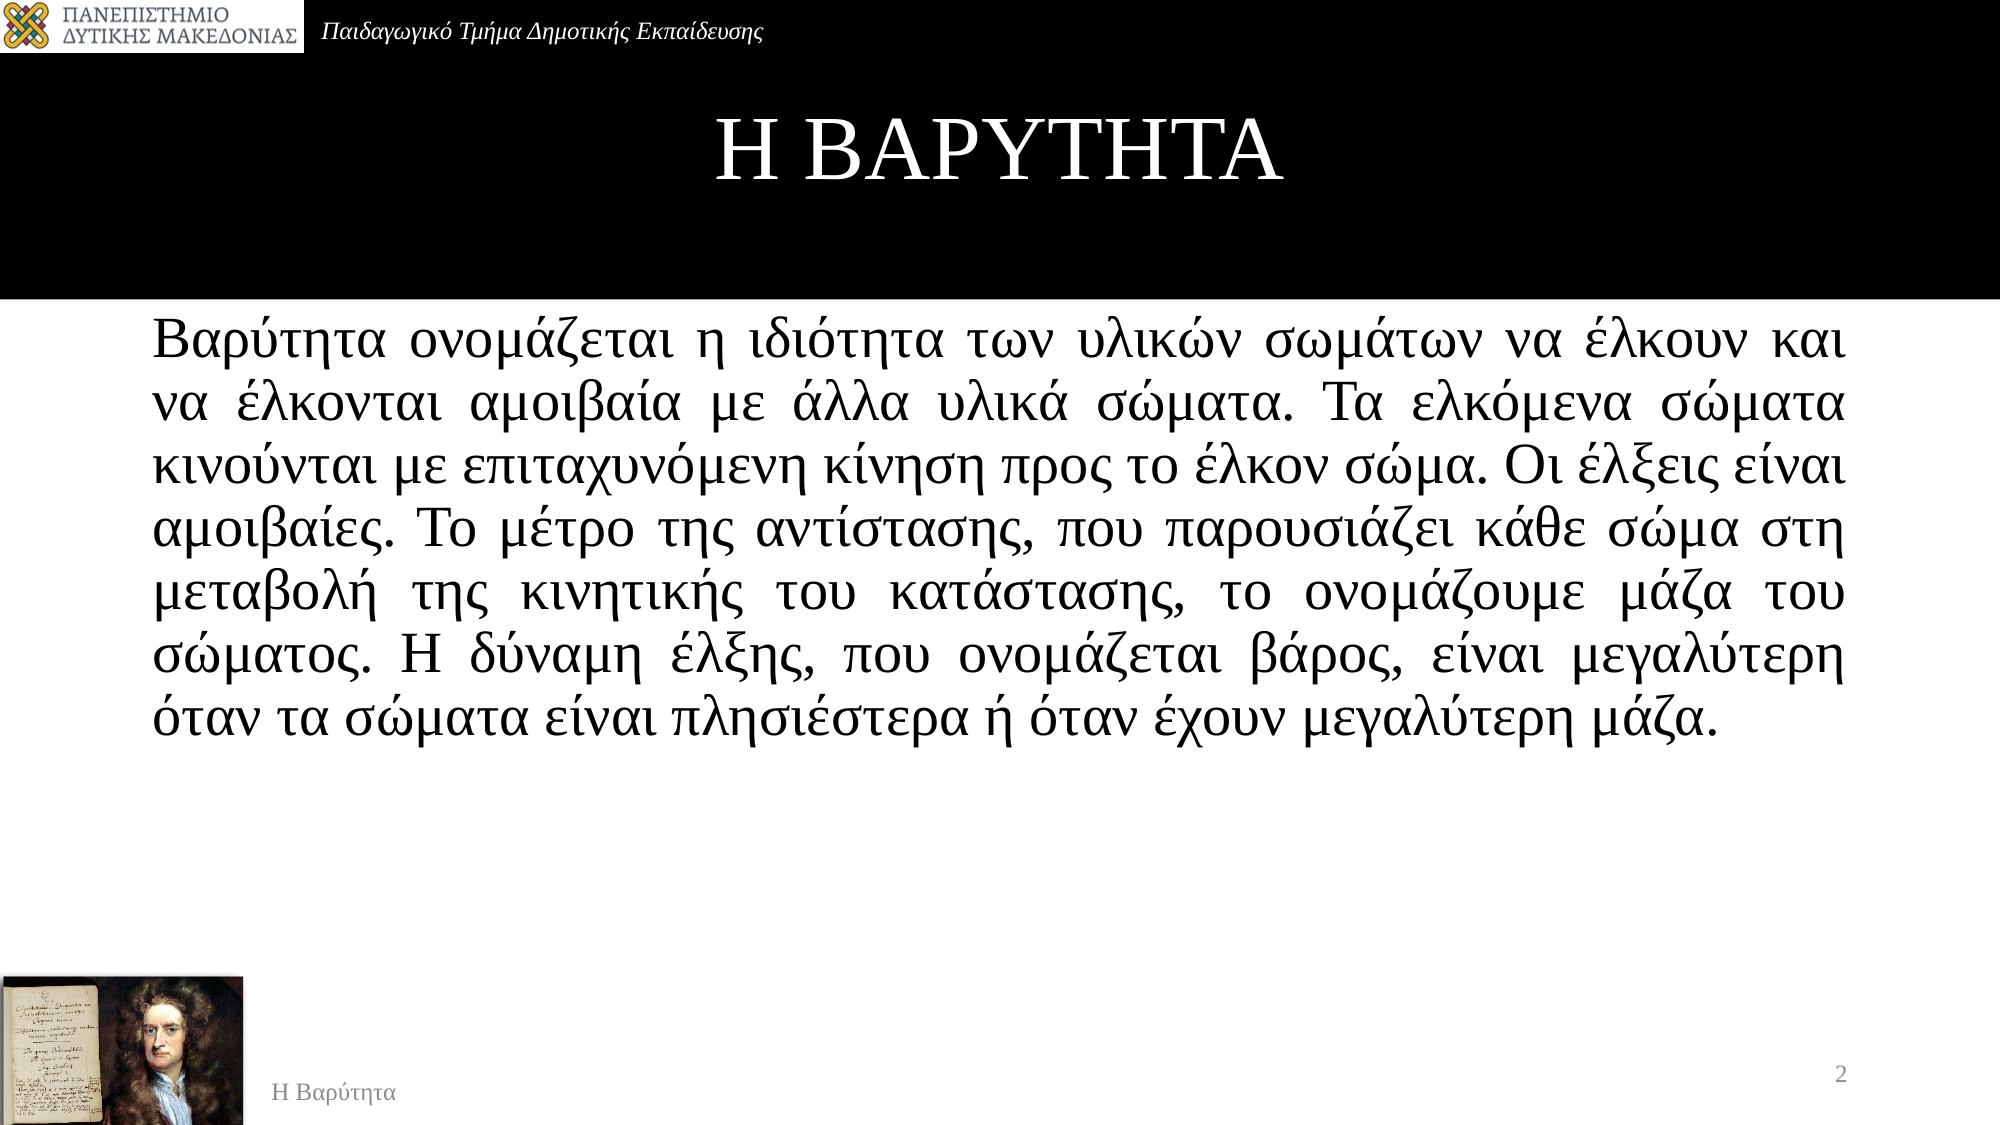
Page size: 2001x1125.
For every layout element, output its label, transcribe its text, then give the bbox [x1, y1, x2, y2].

slide_number 2 [1412, 1042, 1863, 1103]
picture [0, 968, 250, 1125]
picture [0, 0, 304, 53]
footer Η Βαρύτητα [24, 1060, 644, 1121]
title Η ΒΑΡΥΤΗΤΑ [0, 0, 2000, 300]
list Βαρύτητα ονομάζεται η ιδιότητα των υλικών σωμάτων να έλκουν και να έλκονται αμοιβαία με άλλα υλικά σώματα. Τα ελκόμενα σώματα κινούνται με επιταχυνόμενη κίνηση προς το έλκον σώμα. Οι έλξεις είναι αμοιβαίες. Το μέτρο της αντίστασης, που παρουσιάζει κάθε σώμα στη μεταβολή της κινητικής του κατάστασης, το ονομάζουμε μάζα του σώματος. Η δύναμη έλξης, που ονομάζεται βάρος, είναι μεγαλύτερη όταν τα σώματα είναι πλησιέστερα ή όταν έχουν μεγαλύτερη μάζα. [137, 299, 1863, 1014]
text_box Παιδαγωγικό Τμήμα Δημοτικής Εκπαίδευσης [306, 7, 780, 52]
